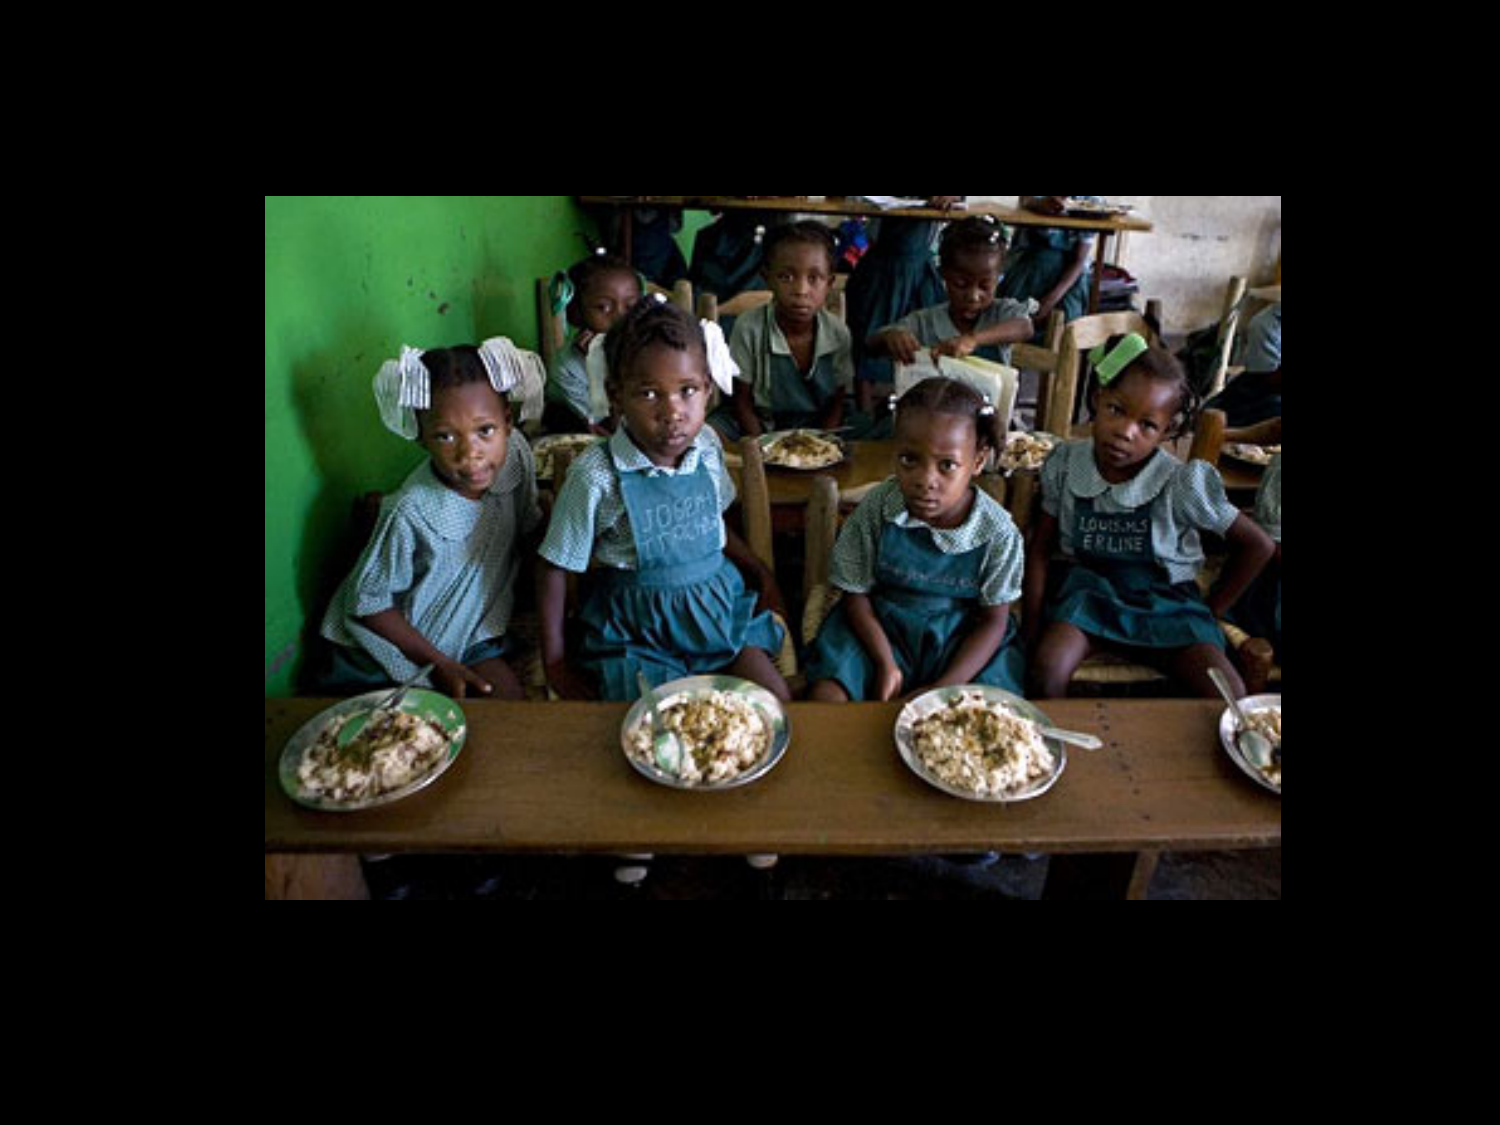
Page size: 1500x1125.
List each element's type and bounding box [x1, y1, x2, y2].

list [265, 196, 1281, 900]
